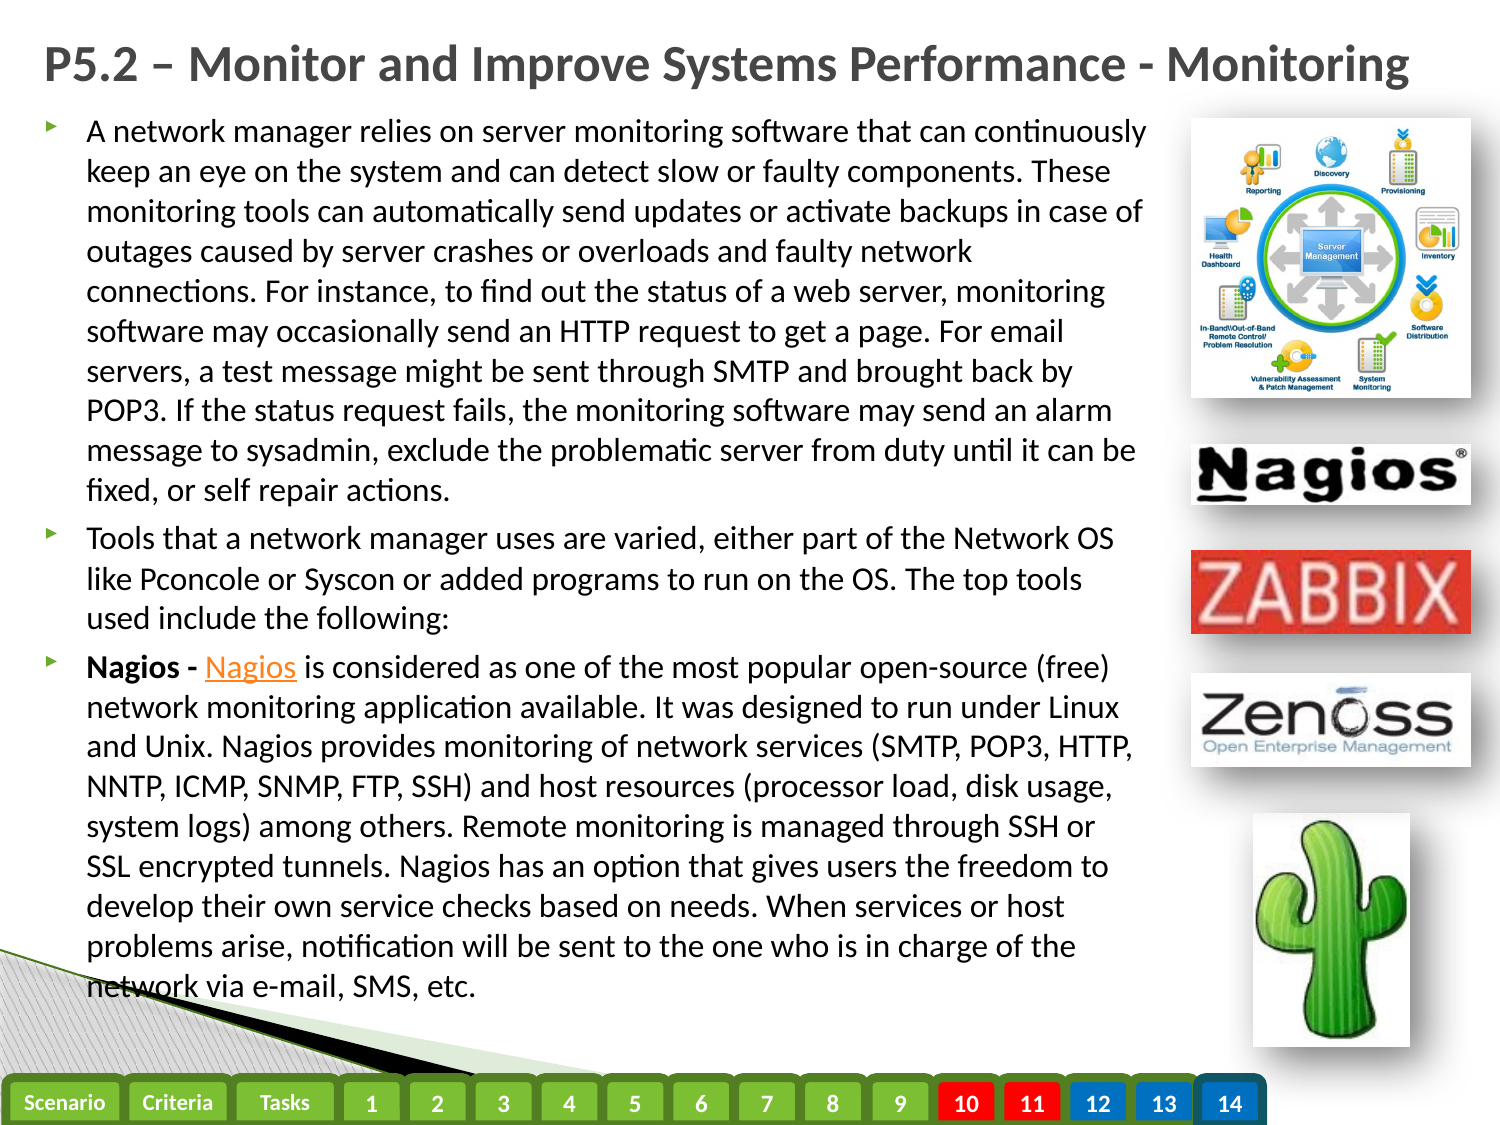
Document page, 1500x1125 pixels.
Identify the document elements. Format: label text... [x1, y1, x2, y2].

picture [1191, 118, 1471, 398]
list A network manager relies on server monitoring software that can continuously keep an eye on the system and can detect slow or faulty components. These monitoring tools can automatically send updates or activate backups in case of outages caused by server crashes or overloads and faulty network connections. For instance, to find out the status of a web server, monitoring software may occasionally send an HTTP request to get a page. For email servers, a test message might be sent through SMTP and brought back by POP3. If the status request fails, the monitoring software may send an alarm message to sysadmin, exclude the problematic server from duty until it can be fixed, or self repair actions. Tools that a network manager uses are varied, either part of the Network OS like Pconcole or Syscon or added programs to run on the OS. The top tools used include the following: Nagios - Nagios is considered as one of the most popular open-source (free) network monitoring application available. It was designed to run under Linux and Unix. Nagios provides monitoring of network services (SMTP, POP3, HTTP, NNTP, ICMP, SNMP, FTP, SSH) and host resources (processor load, disk usage, system logs) among others. Remote monitoring is managed through SSH or SSL encrypted tunnels. Nagios has an option that gives users the freedom to develop their own service checks based on needs. When services or host problems arise, notification will be sent to the one who is in charge of the network via e-mail, SMS, etc. [29, 101, 1164, 1047]
picture [1191, 444, 1471, 505]
picture [1191, 672, 1471, 767]
picture [1252, 813, 1410, 1047]
title P5.2 – Monitor and Improve Systems Performance - Monitoring [29, 30, 1463, 90]
picture [1191, 550, 1471, 634]
